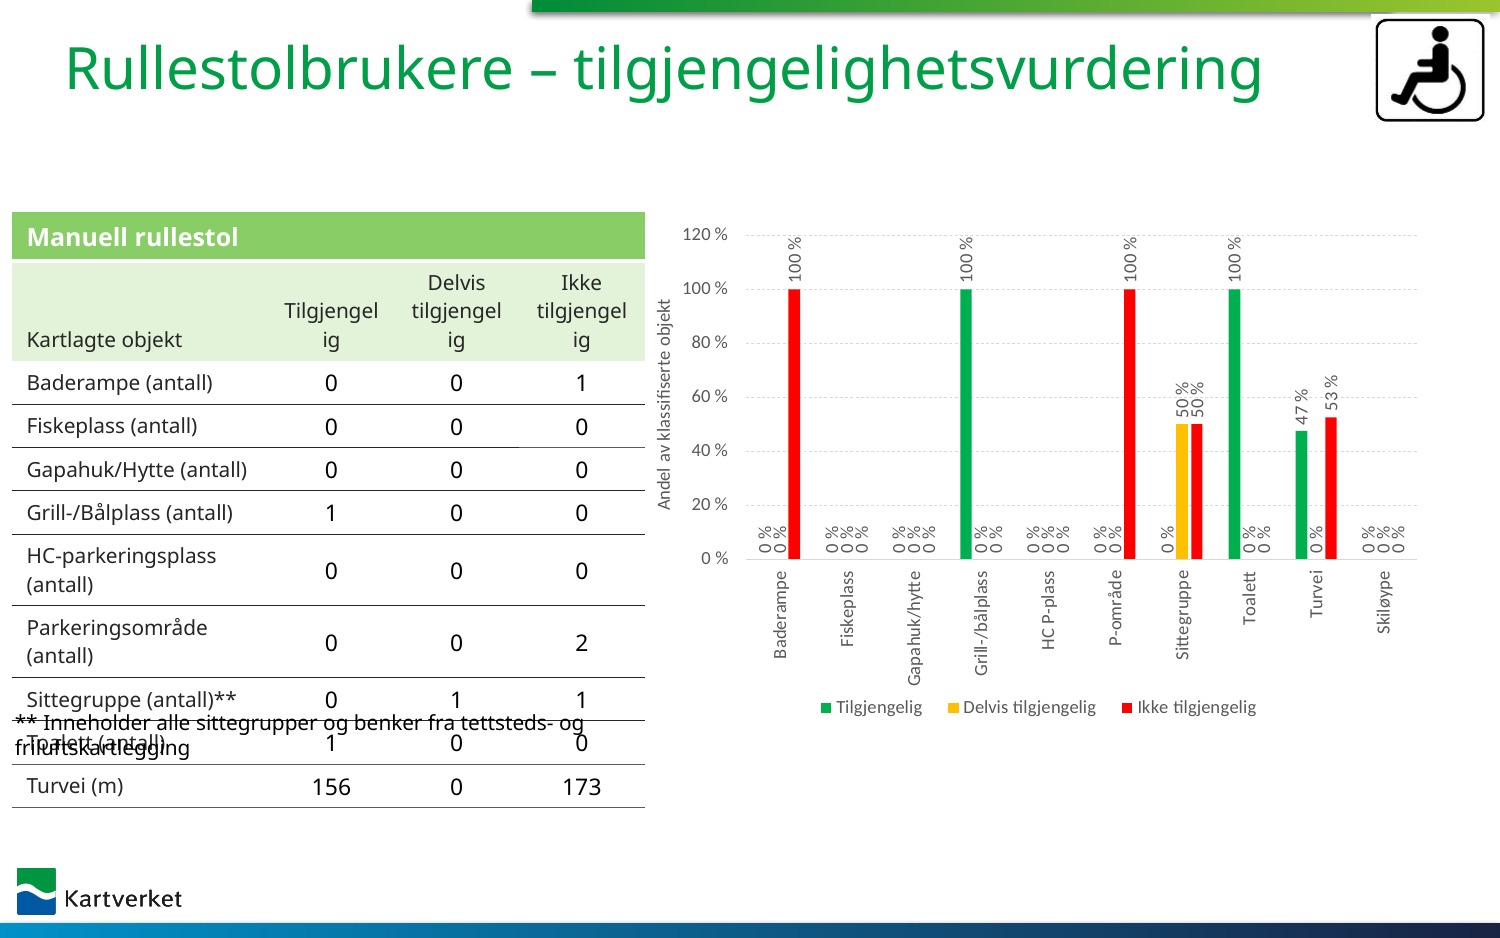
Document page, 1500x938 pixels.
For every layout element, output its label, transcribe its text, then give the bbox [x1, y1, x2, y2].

table_cell 0 [394, 606, 519, 677]
table_cell 0 [269, 678, 394, 702]
table_cell 0 [519, 448, 638, 490]
table_cell 0 [394, 535, 519, 605]
text_box ** Inneholder alle sittegrupper og benker fra tettsteds- og friluftskartlegging [0, 702, 745, 768]
table_cell Baderampe (antall) [12, 361, 269, 404]
table_cell 1 [394, 678, 519, 702]
table_cell 0 [269, 448, 394, 490]
table_cell Turvei (m) [12, 768, 269, 807]
table_cell Tilgjengelig [269, 263, 394, 361]
text_box Rullestolbrukere – tilgjengelighetsvurdering [49, 12, 1372, 109]
picture [643, 218, 1427, 728]
table_cell 0 [394, 768, 519, 807]
picture [1371, 13, 1491, 127]
table_cell Kartlagte objekt [12, 263, 269, 361]
table_cell Sittegruppe (antall)** [12, 678, 269, 702]
table_cell 0 [394, 405, 519, 447]
table_cell 0 [519, 405, 638, 447]
table_cell 0 [269, 535, 394, 605]
table_cell 0 [394, 448, 519, 490]
table_header Manuell rullestol [12, 212, 645, 259]
table_cell Parkeringsområde (antall) [12, 606, 269, 677]
table_cell 1 [269, 491, 394, 534]
table_cell 1 [519, 361, 638, 404]
table_cell 156 [269, 768, 394, 807]
table_cell Grill-/Bålplass (antall) [12, 491, 269, 534]
table_cell Delvis tilgjengelig [394, 263, 519, 361]
table_cell 0 [269, 606, 394, 677]
table_cell 173 [519, 768, 645, 807]
table_cell 0 [269, 405, 394, 447]
table_cell 1 [519, 678, 638, 702]
table_cell 0 [519, 535, 638, 605]
table_cell Fiskeplass (antall) [12, 405, 269, 447]
table_cell 0 [394, 491, 519, 534]
table_cell 0 [269, 361, 394, 404]
table_cell Ikke tilgjengelig [519, 263, 638, 361]
table_cell 2 [519, 606, 638, 677]
table_cell 0 [394, 361, 519, 404]
table_cell HC-parkeringsplass (antall) [12, 535, 269, 605]
table_cell 0 [519, 491, 638, 534]
table_cell Gapahuk/Hytte (antall) [12, 448, 269, 490]
